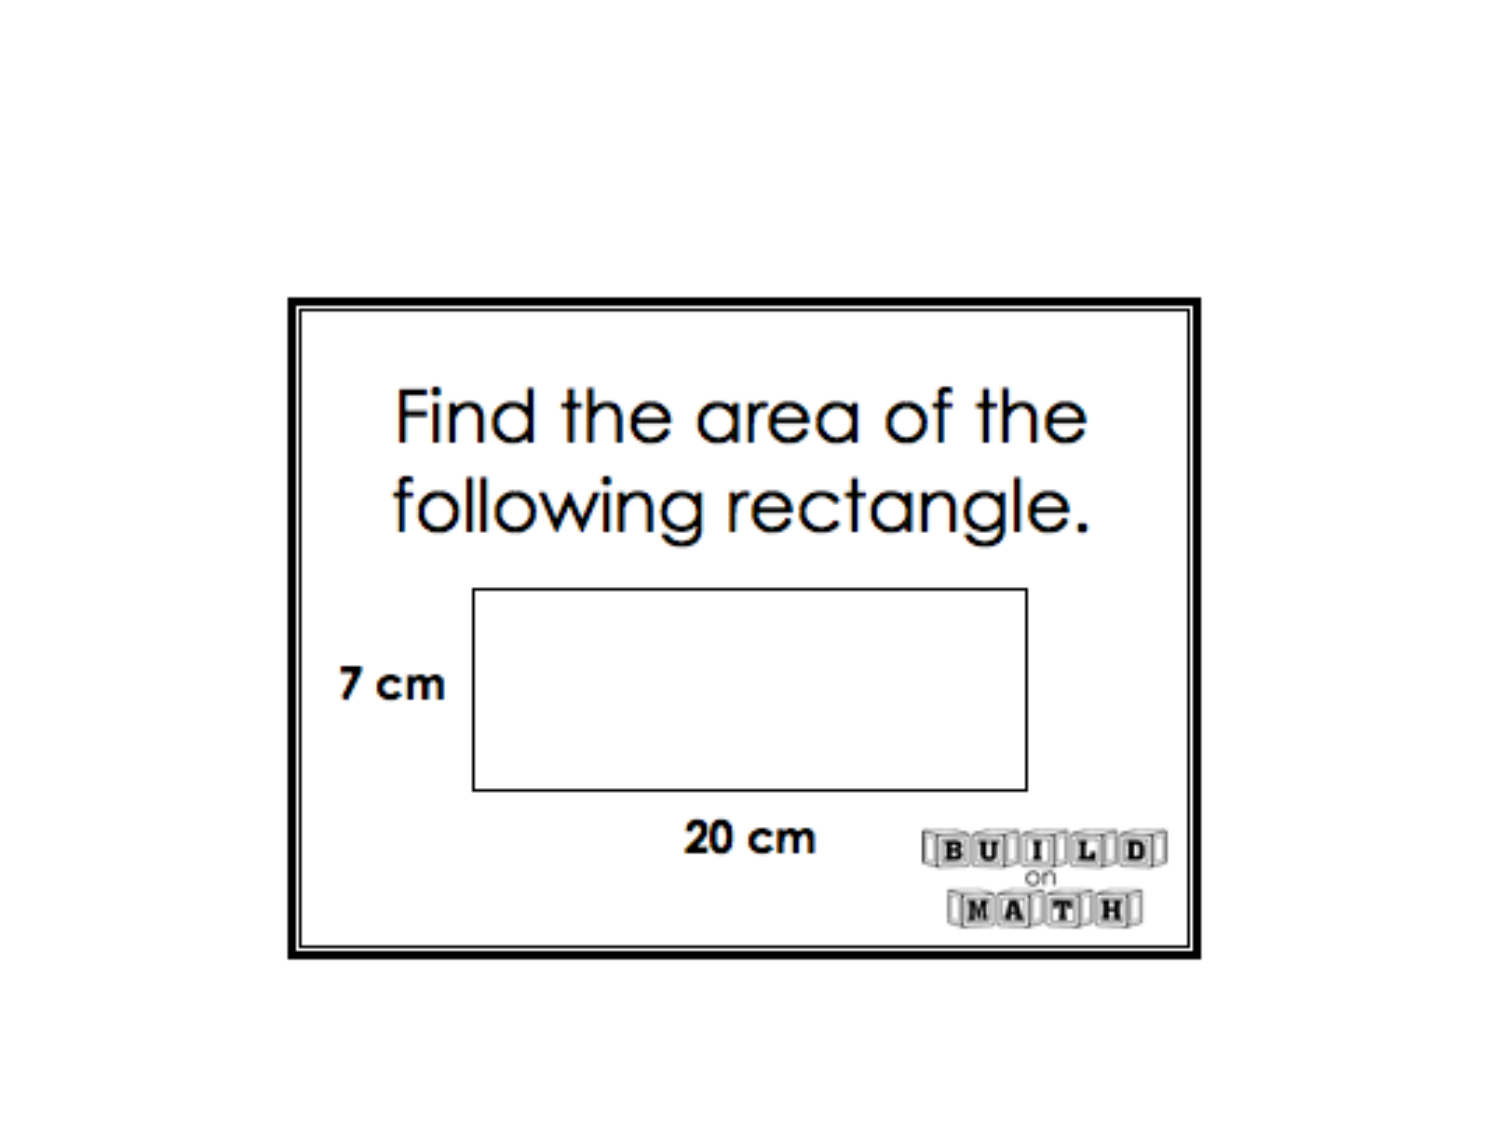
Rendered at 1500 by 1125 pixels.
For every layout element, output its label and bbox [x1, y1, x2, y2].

list [74, 262, 1426, 1006]
